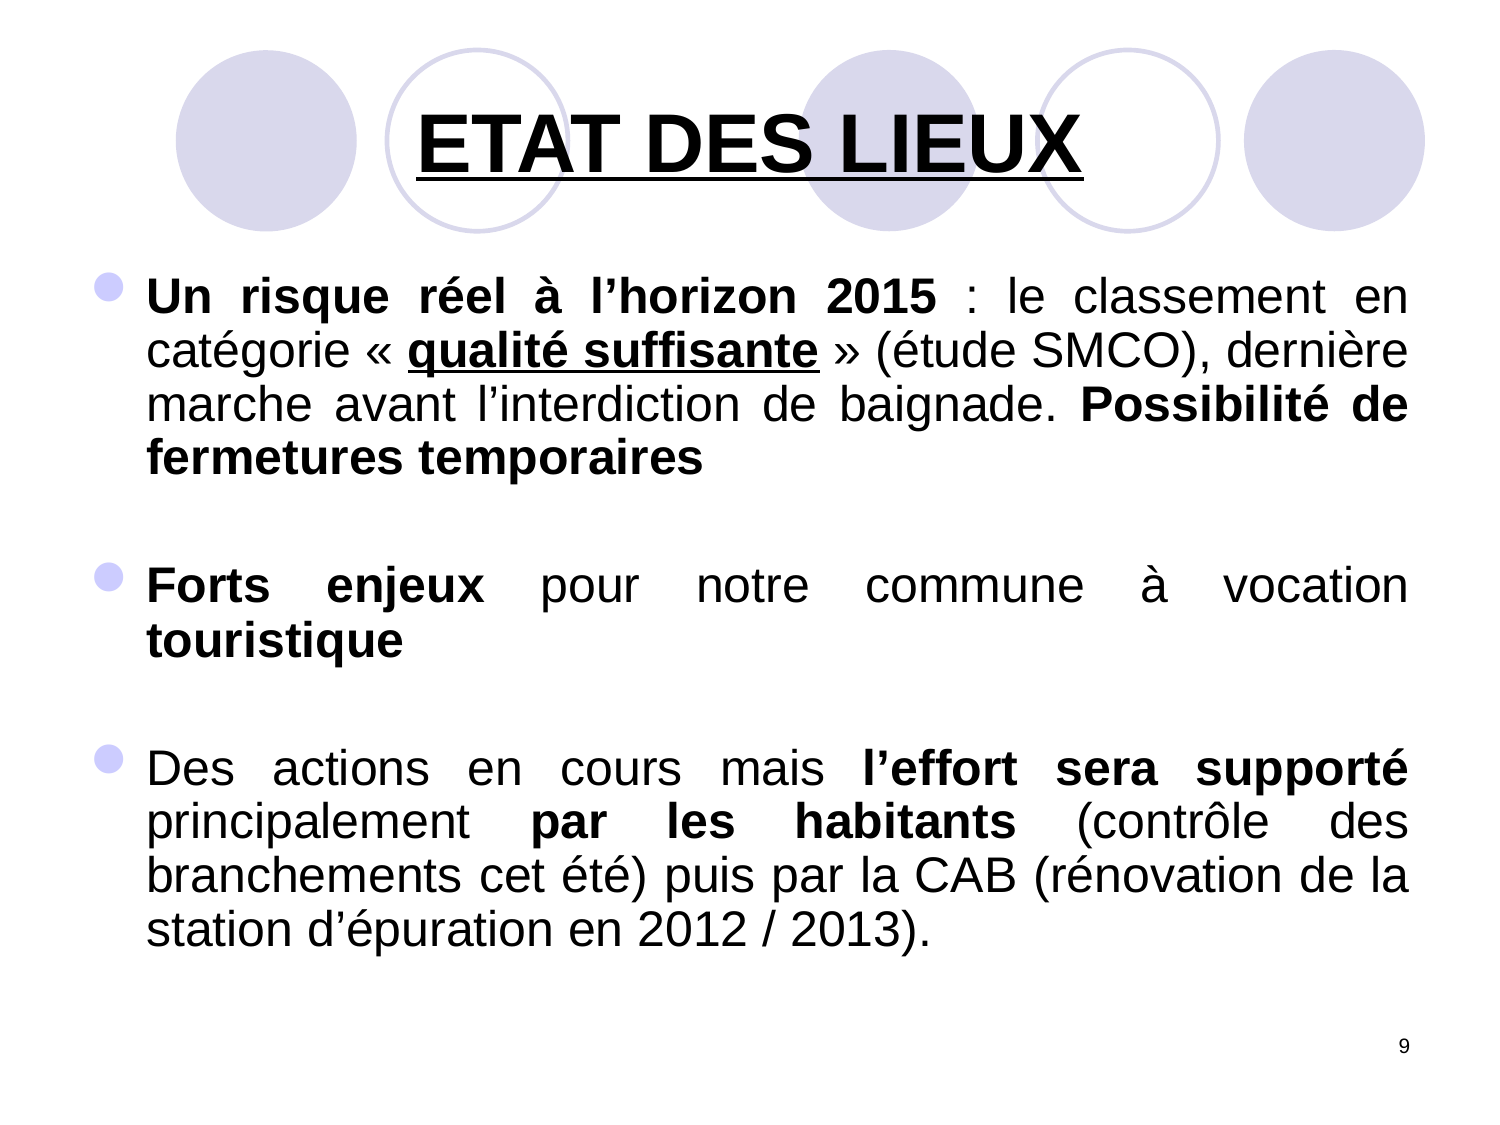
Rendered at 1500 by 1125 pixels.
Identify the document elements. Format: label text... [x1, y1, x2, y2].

list Un risque réel à l’horizon 2015 : le classement en catégorie « qualité suffisante » (étude SMCO), dernière marche avant l’interdiction de baignade. Possibilité de fermetures temporaires Forts enjeux pour notre commune à vocation touristique Des actions en cours mais l’effort sera supporté principalement par les habitants (contrôle des branchements cet été) puis par la CAB (rénovation de la station d’épuration en 2012 / 2013). [74, 262, 1426, 1006]
title ETAT DES LIEUX [74, 44, 1426, 233]
slide_number 9 [1074, 1024, 1426, 1101]
